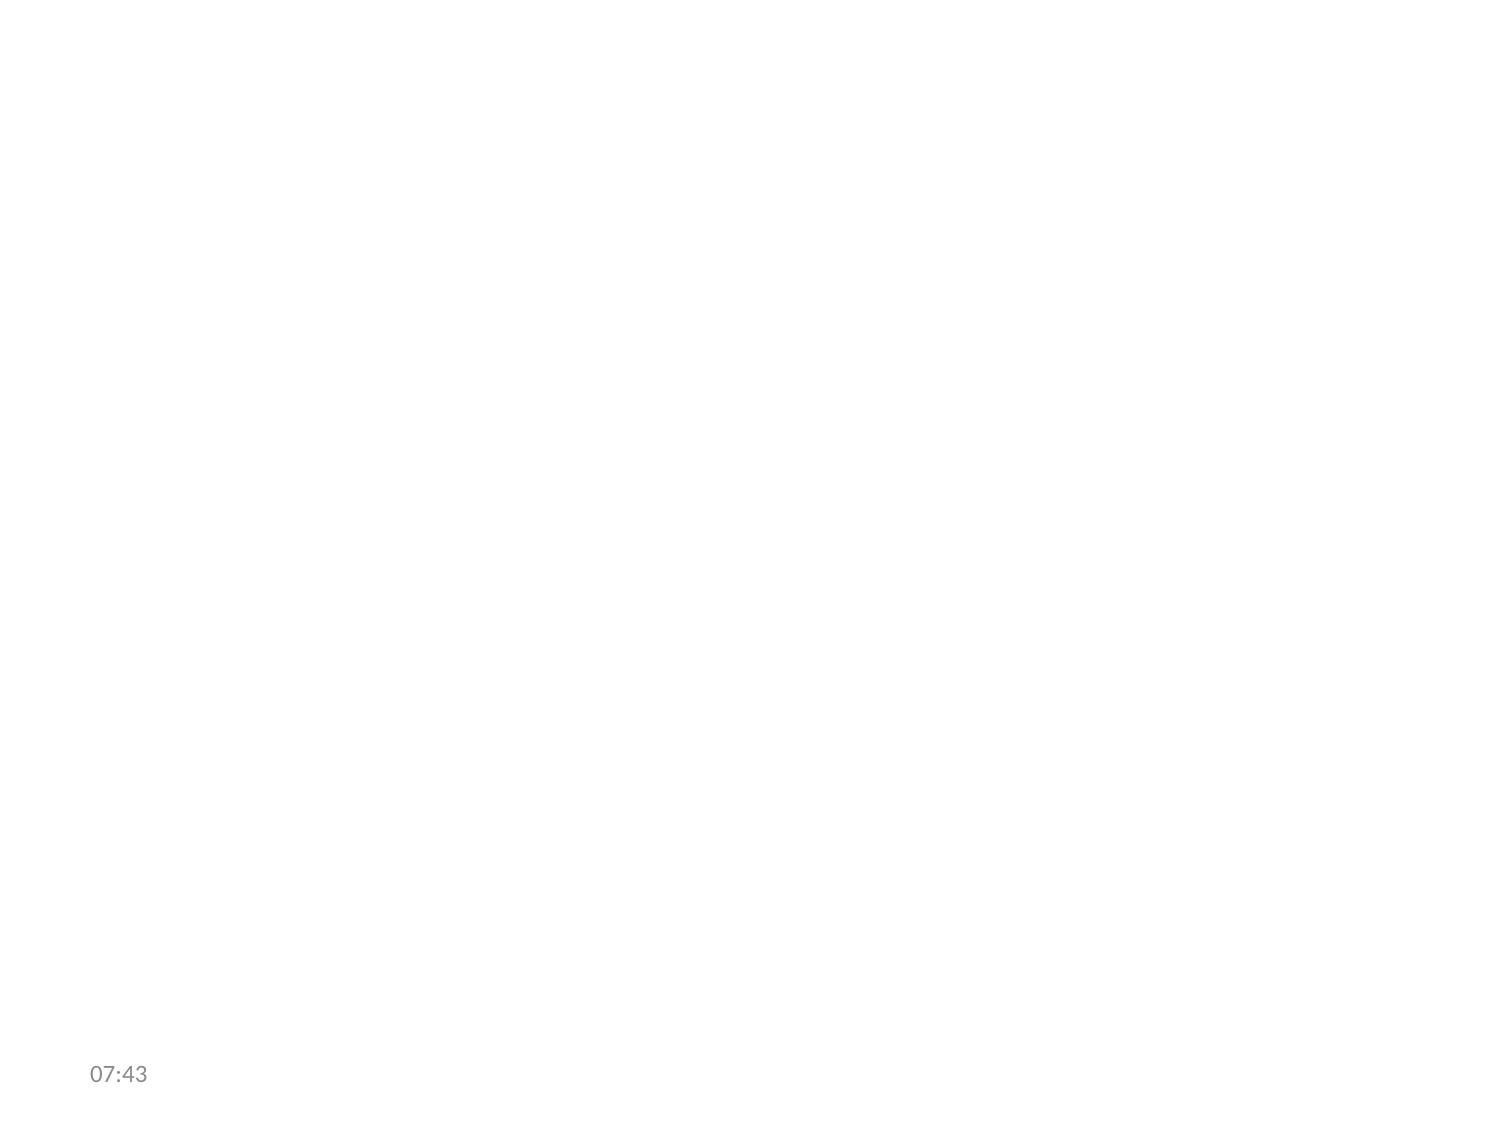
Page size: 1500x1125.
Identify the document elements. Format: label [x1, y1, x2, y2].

slide_number [75, 1042, 425, 1103]
